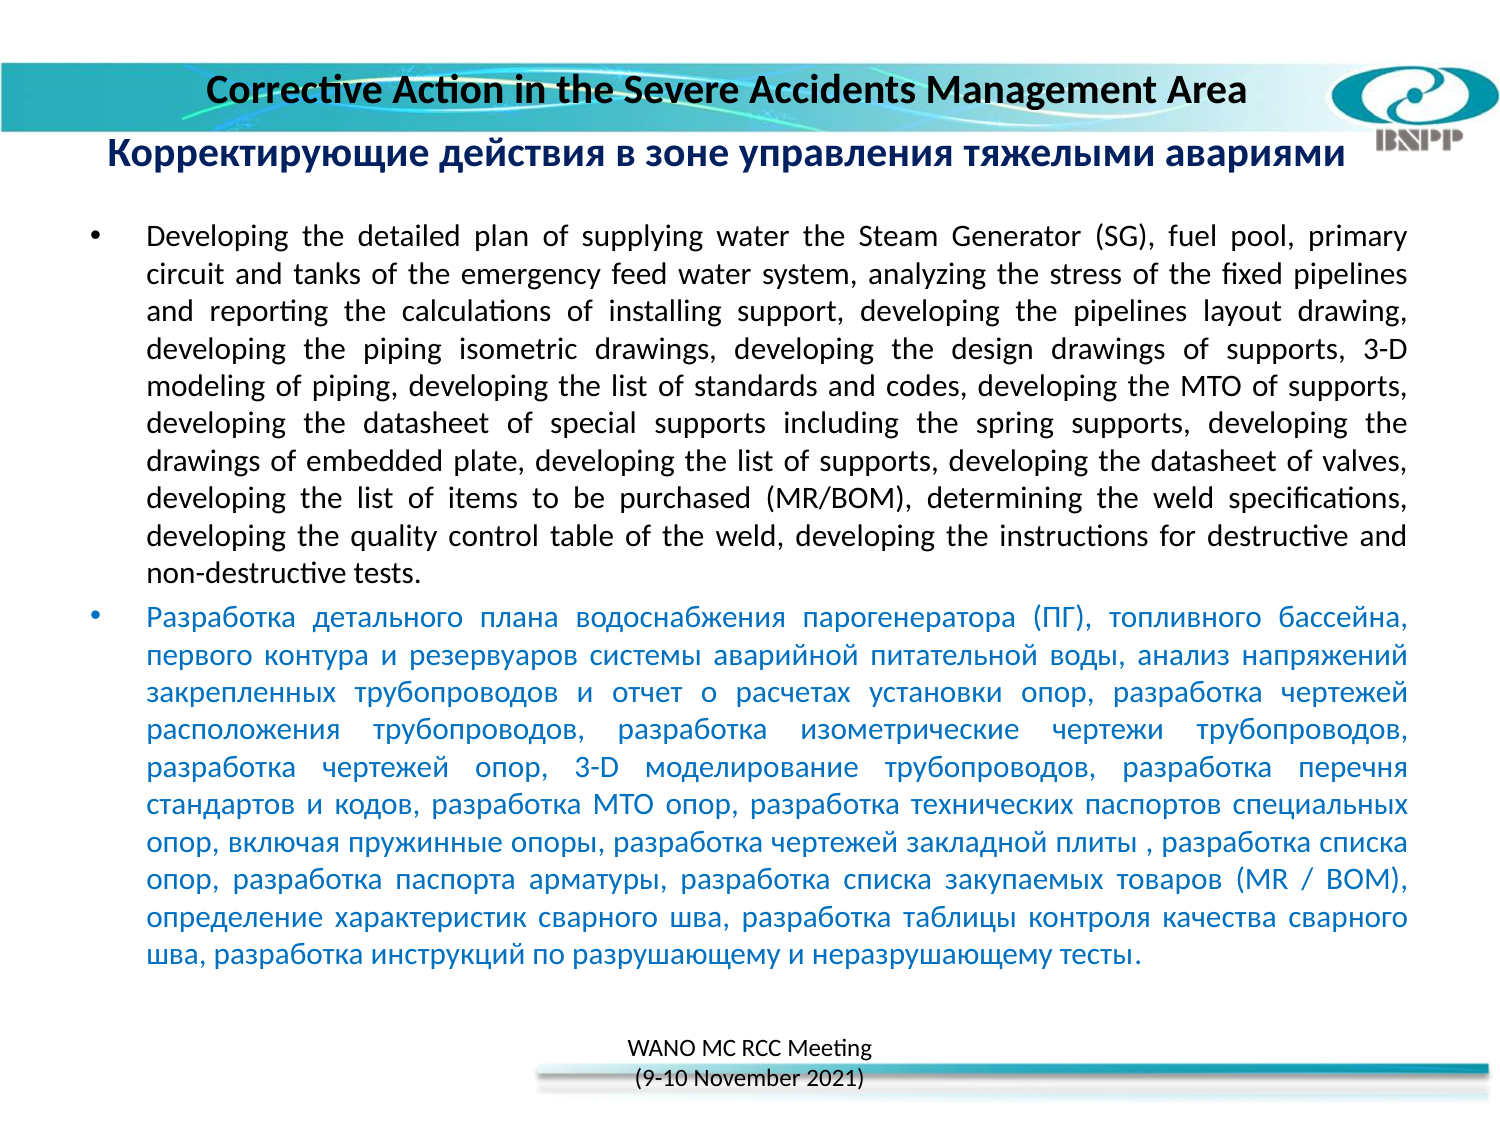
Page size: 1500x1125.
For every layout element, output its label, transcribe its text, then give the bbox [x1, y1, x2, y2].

list Developing the detailed plan of supplying water the Steam Generator (SG), fuel pool, primary circuit and tanks of the emergency feed water system, analyzing the stress of the fixed pipelines and reporting the calculations of installing support, developing the pipelines layout drawing, developing the piping isometric drawings, developing the design drawings of supports, 3-D modeling of piping, developing the list of standards and codes, developing the MTO of supports, developing the datasheet of special supports including the spring supports, developing the drawings of embedded plate, developing the list of supports, developing the datasheet of valves, developing the list of items to be purchased (MR/BOM), determining the weld specifications, developing the quality control table of the weld, developing the instructions for destructive and non-destructive tests. Разработка детального плана водоснабжения парогенератора (ПГ), топливного бассейна, первого контура и резервуаров системы аварийной питательной воды, анализ напряжений закрепленных трубопроводов и отчет о расчетах установки опор, разработка чертежей расположения трубопроводов, разработка изометрические чертежи трубопроводов, разработка чертежей опор, 3-D моделирование трубопроводов, разработка перечня стандартов и кодов, разработка MTO опор, разработка технических паспортов специальных опор, включая пружинные опоры, разработка чертежей закладной плиты , разработка списка опор, разработка паспорта арматуры, разработка списка закупаемых товаров (MR / BOM), определение характеристик сварного шва, разработка таблицы контроля качества сварного шва, разработка инструкций по разрушающему и неразрушающему тесты. [75, 208, 1425, 1005]
picture [0, 0, 1500, 1125]
text_box WANO MC RCC Meeting (9-10 November 2021) [512, 1011, 988, 1112]
text_box Corrective Action in the Severe Accidents Management Area Корректирующие действия в зоне управления тяжелыми авариями [0, 54, 1457, 182]
